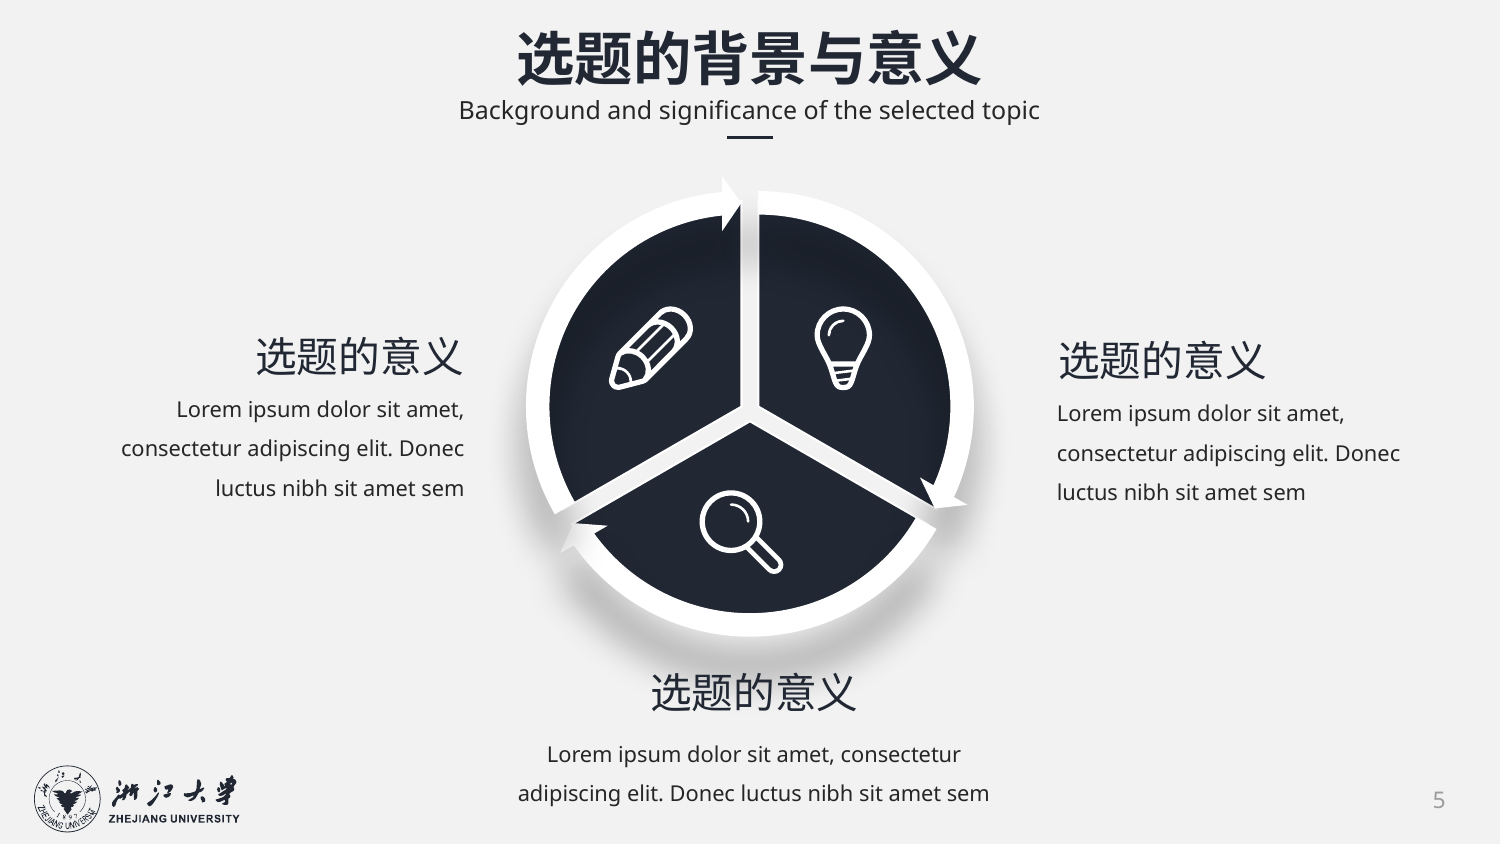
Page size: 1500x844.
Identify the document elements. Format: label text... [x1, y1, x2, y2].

text_box Background and significance of the selected topic [443, 87, 1056, 133]
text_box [814, 306, 873, 391]
text_box 选题的意义 [635, 659, 874, 725]
slide_number 5 [1123, 778, 1461, 824]
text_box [699, 490, 784, 575]
text_box 选题的背景与意义 [502, 14, 998, 87]
text_box 选题的意义 [1043, 327, 1282, 393]
text_box Lorem ipsum dolor sit amet, consectetur adipiscing elit. Donec luctus nibh sit amet sem [484, 720, 1024, 814]
text_box 选题的意义 [240, 323, 479, 389]
text_box Lorem ipsum dolor sit amet, consectetur adipiscing elit. Donec luctus nibh sit amet sem [1042, 379, 1467, 513]
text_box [510, 175, 990, 653]
text_box Lorem ipsum dolor sit amet, consectetur adipiscing elit. Donec luctus nibh sit amet sem [54, 375, 480, 508]
